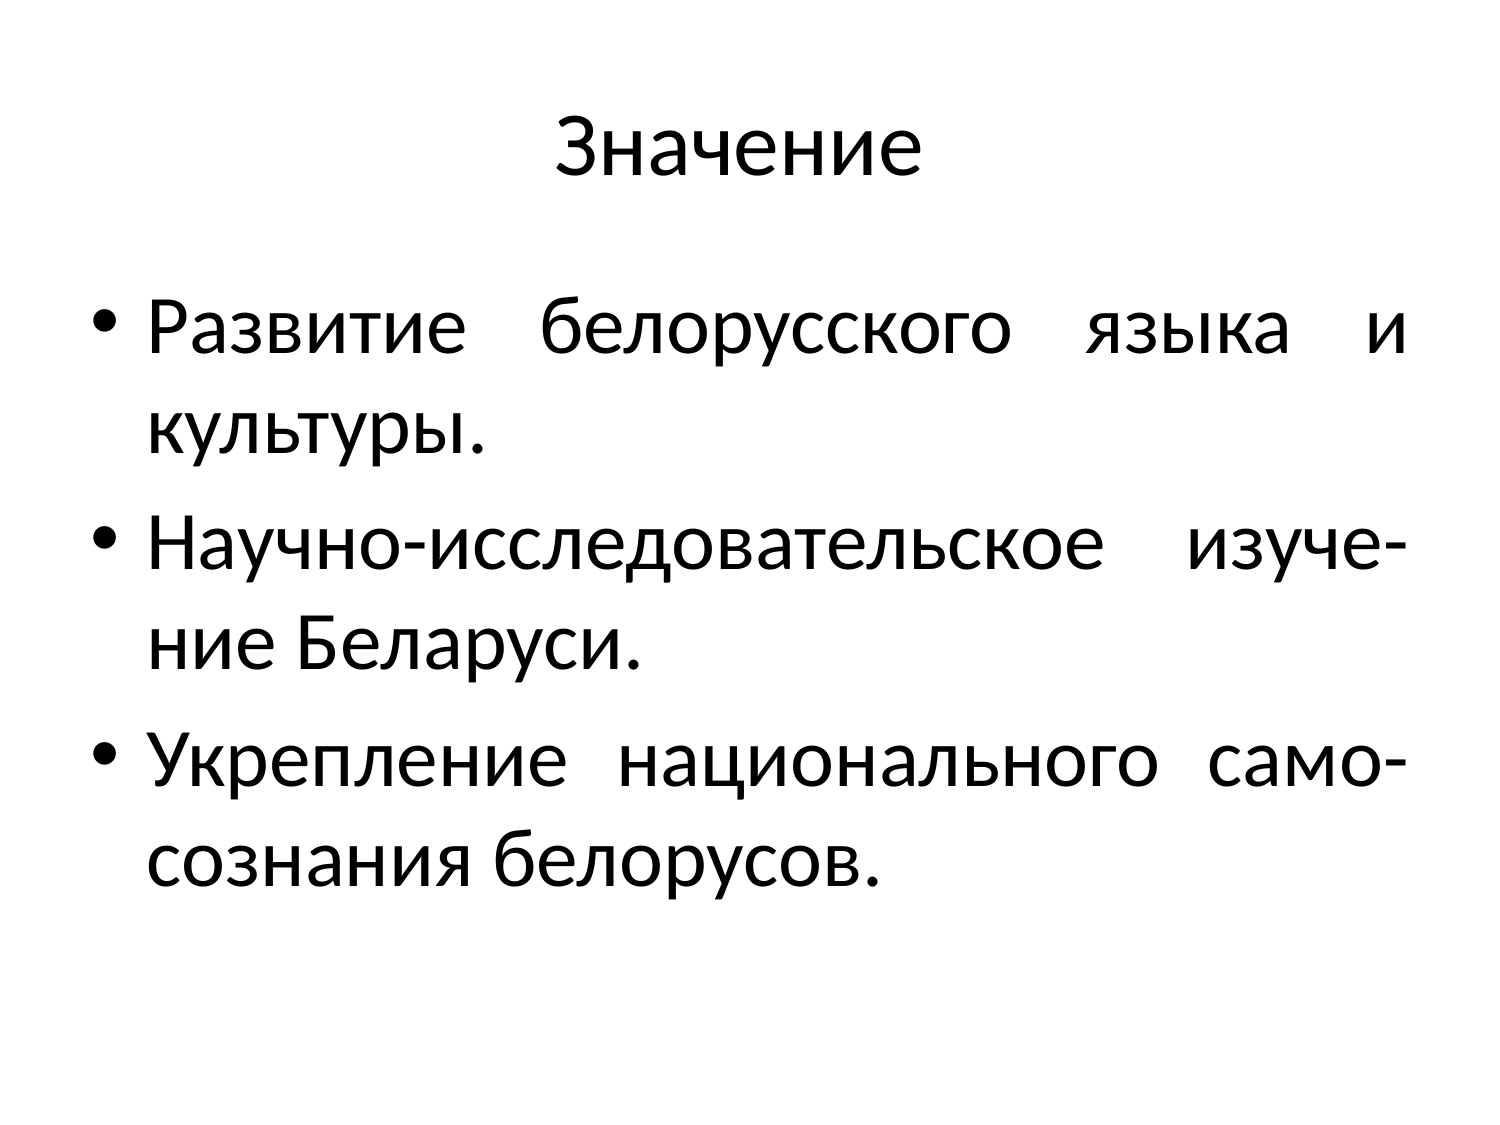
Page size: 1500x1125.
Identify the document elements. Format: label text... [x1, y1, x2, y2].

list Развитие белорусского языка и культуры. Научно-исследовательское изуче-ние Беларуси. Укрепление национального само-сознания белорусов. [75, 262, 1425, 1005]
title Значение [75, 45, 1425, 233]
